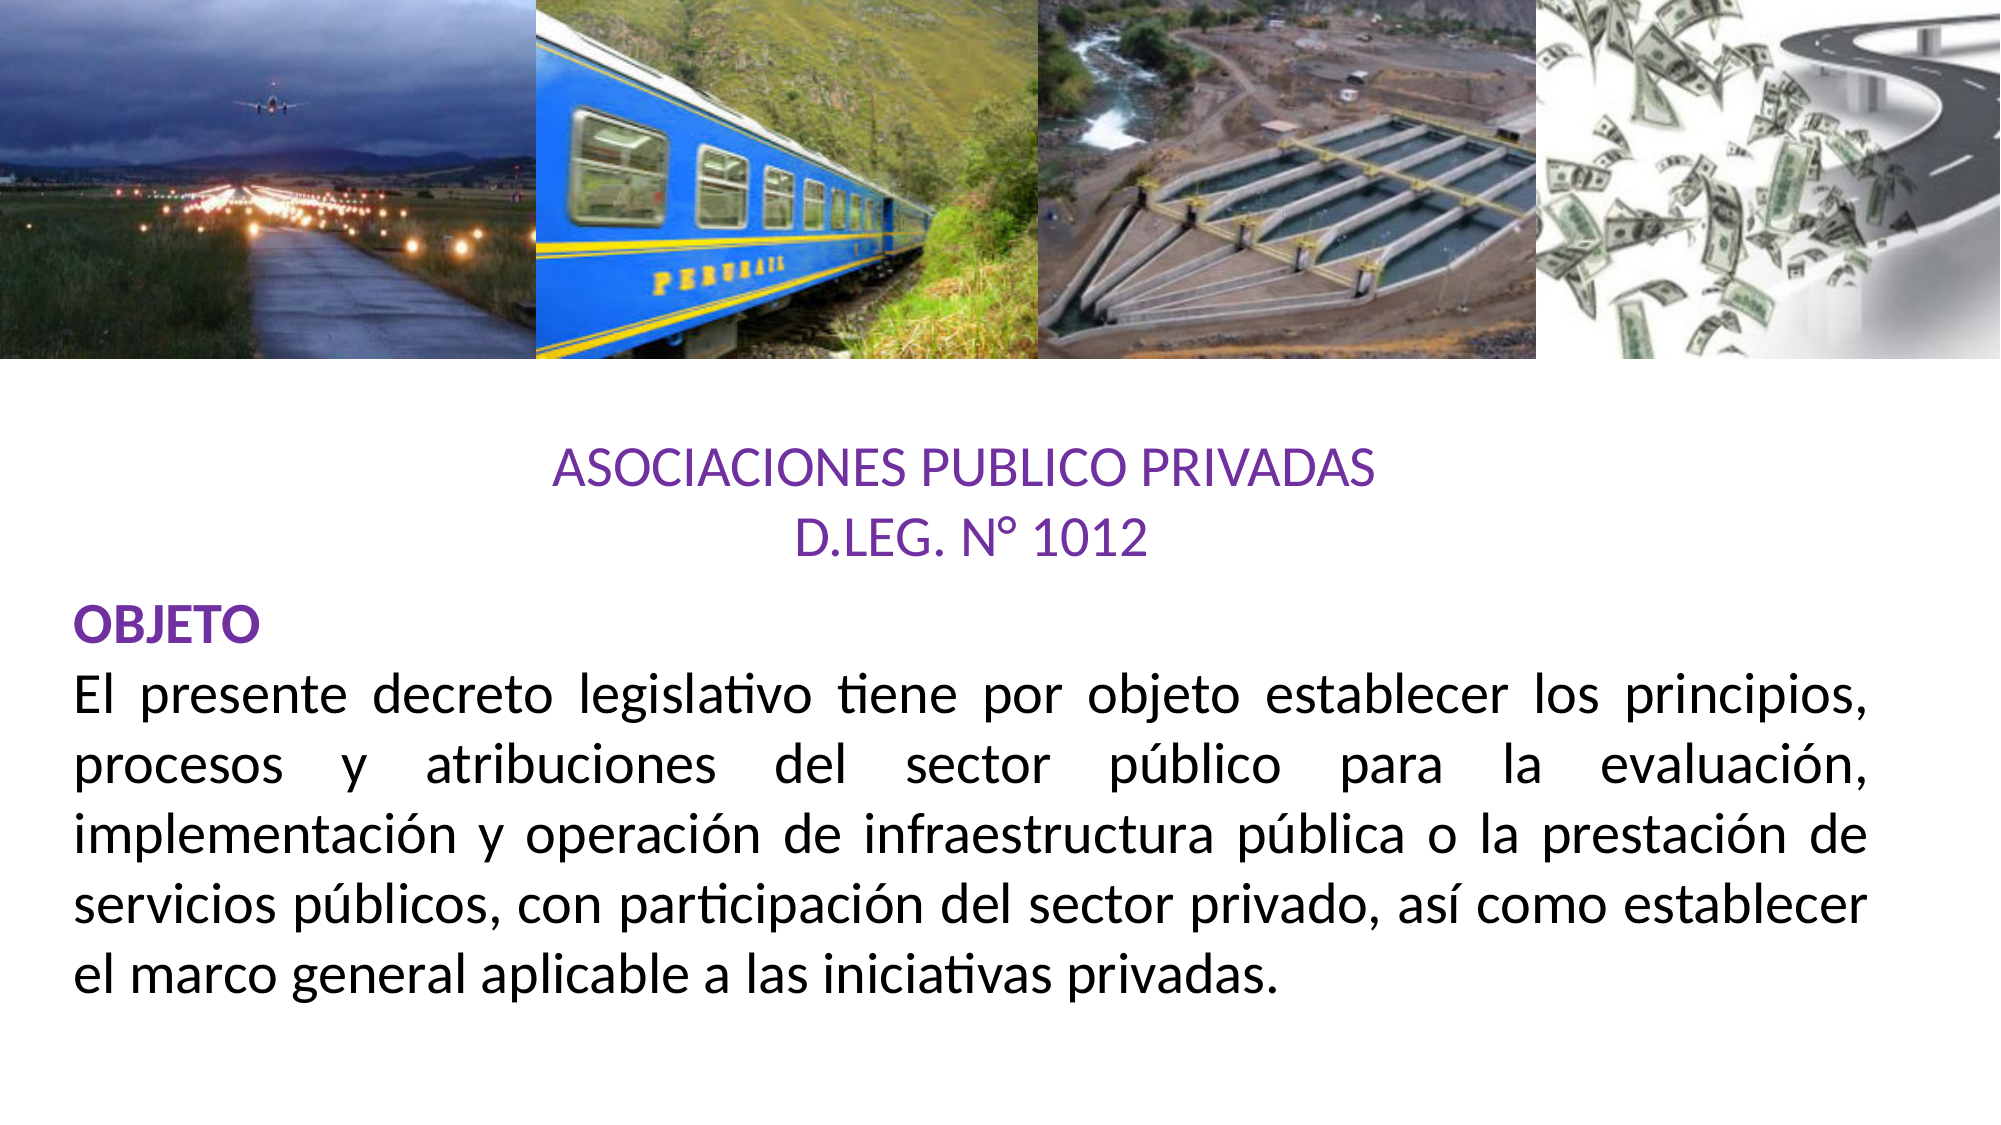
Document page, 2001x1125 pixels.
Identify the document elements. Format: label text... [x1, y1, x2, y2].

text_box OBJETO El presente decreto legislativo tiene por objeto establecer los principios, procesos y atribuciones del sector público para la evaluación, implementación y operación de infraestructura pública o la prestación de servicios públicos, con participación del sector privado, así como establecer el marco general aplicable a las iniciativas privadas. [59, 578, 1885, 1013]
text_box ASOCIACIONES PUBLICO PRIVADAS D.LEG. N° 1012 [251, 360, 1692, 576]
picture [0, 0, 2000, 360]
